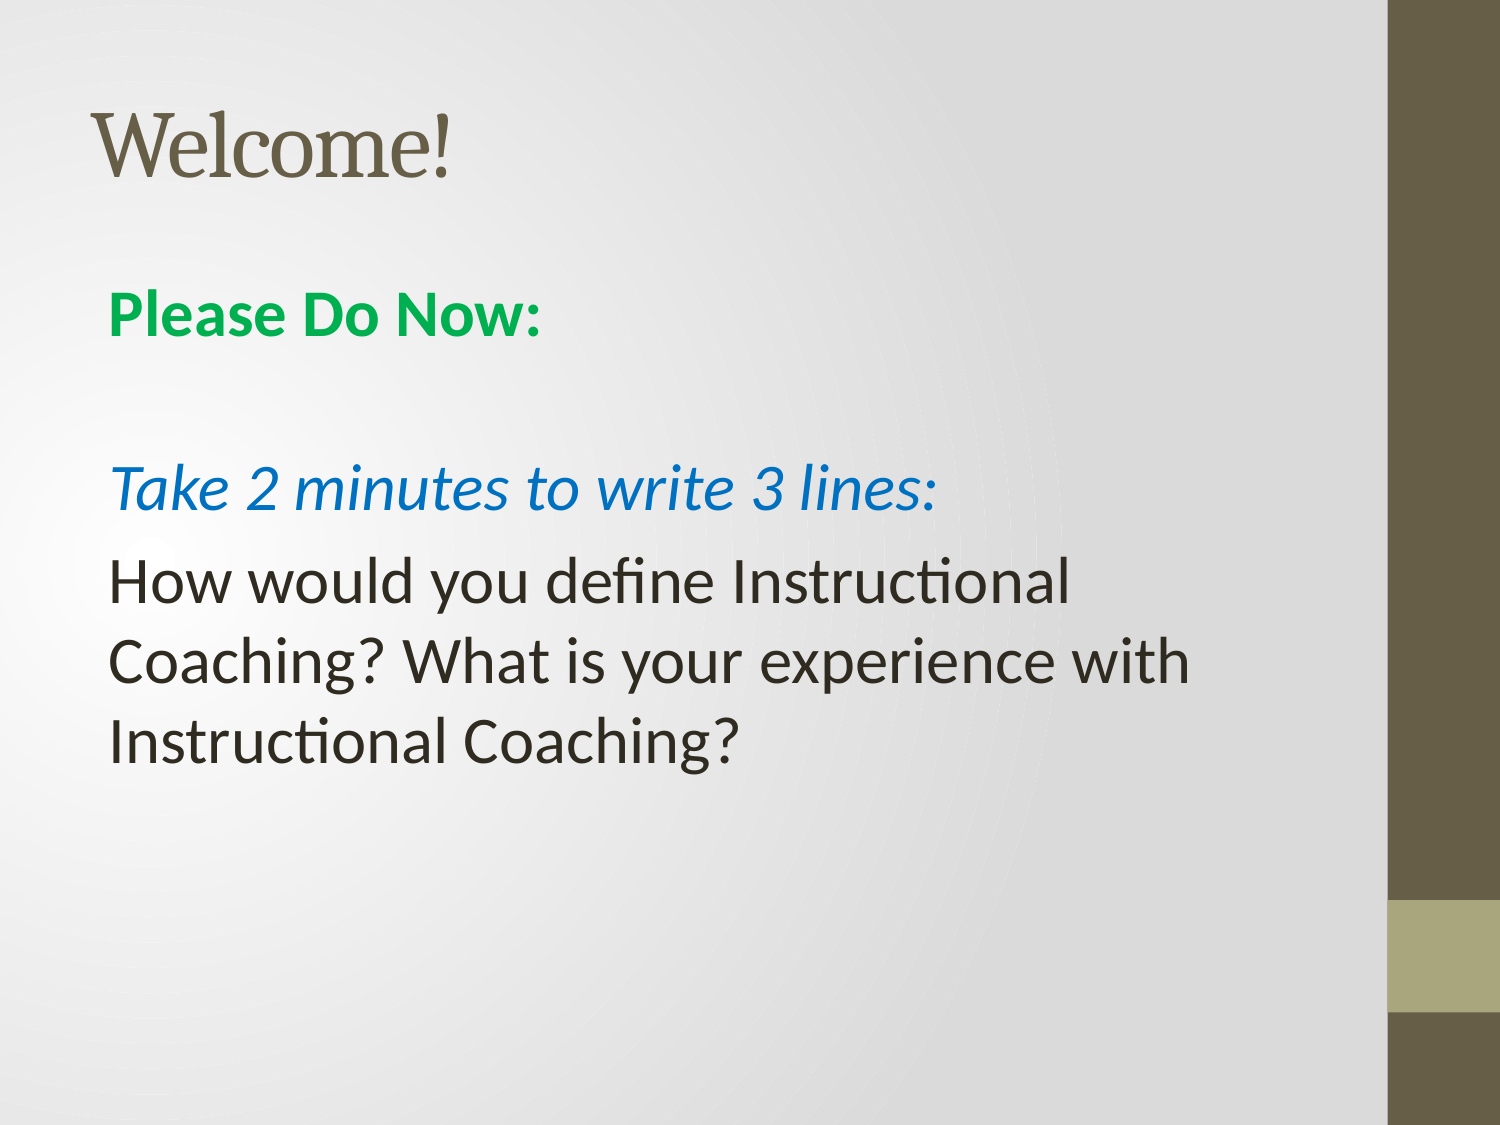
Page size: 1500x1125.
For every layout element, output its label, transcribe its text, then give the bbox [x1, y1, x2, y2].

title Welcome! [75, 45, 1325, 233]
list Please Do Now: Take 2 minutes to write 3 lines: How would you define Instructional Coaching? What is your experience with Instructional Coaching? [75, 262, 1325, 1050]
